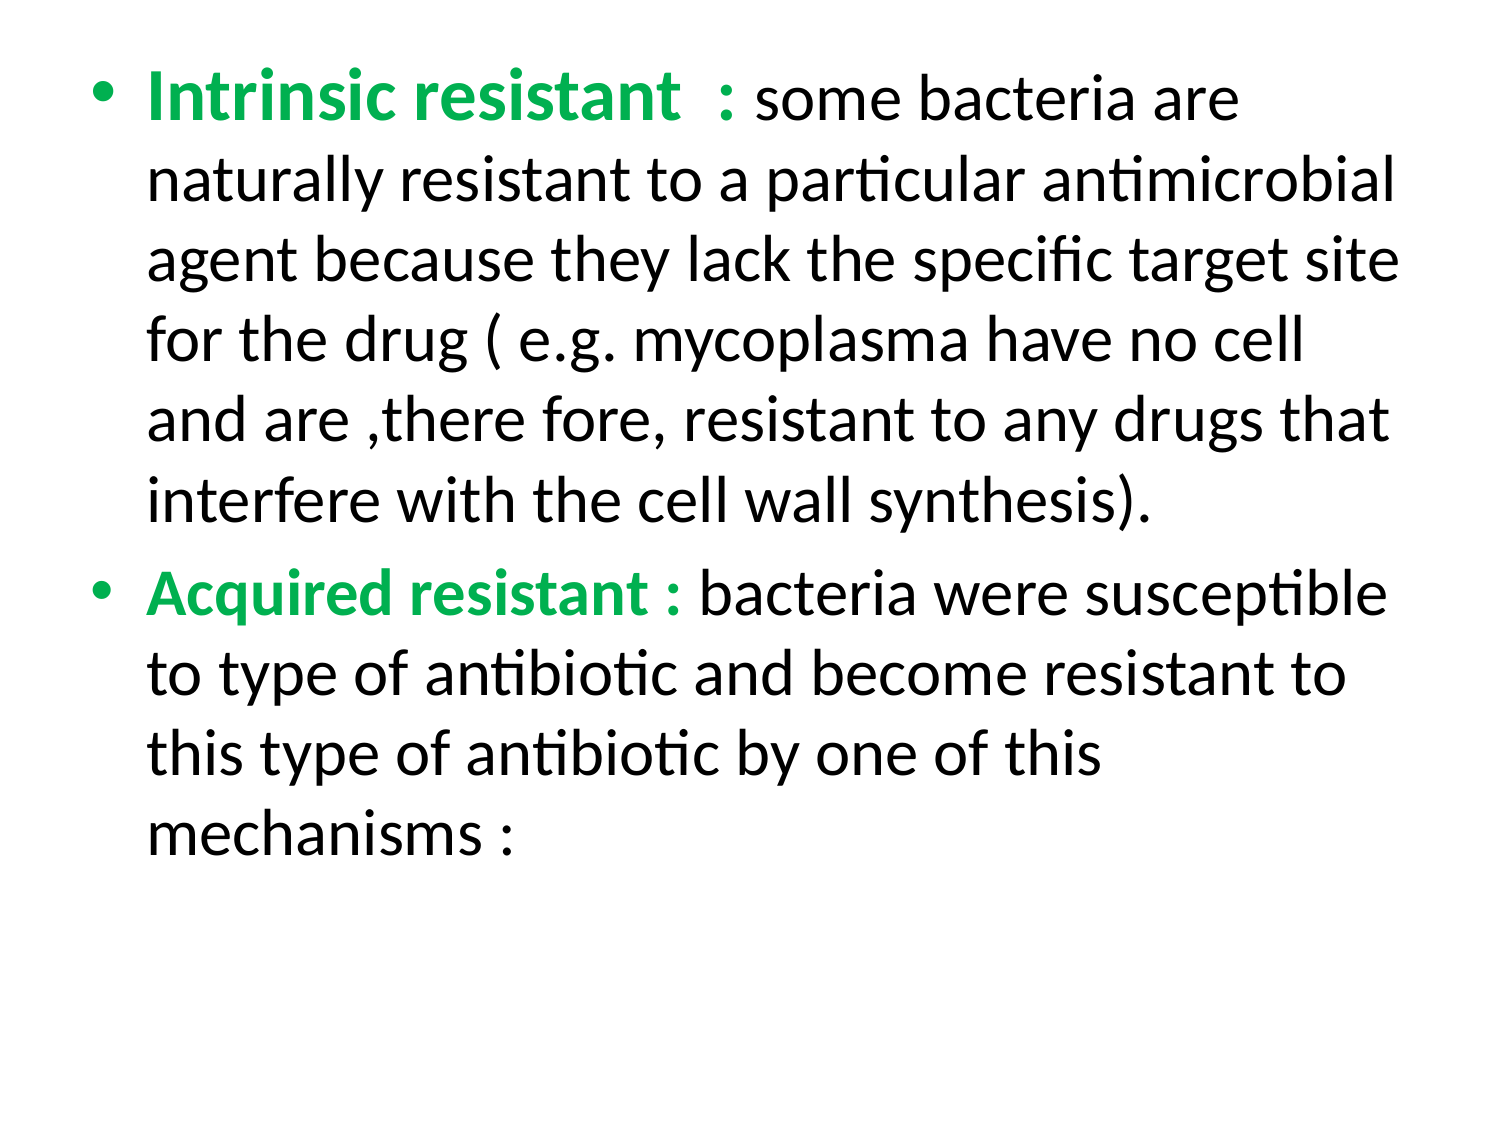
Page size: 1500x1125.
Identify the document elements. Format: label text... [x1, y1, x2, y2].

list Intrinsic resistant : some bacteria are naturally resistant to a particular antimicrobial agent because they lack the specific target site for the drug ( e.g. mycoplasma have no cell and are ,there fore, resistant to any drugs that interfere with the cell wall synthesis). Acquired resistant : bacteria were susceptible to type of antibiotic and become resistant to this type of antibiotic by one of this mechanisms : [75, 37, 1425, 1005]
